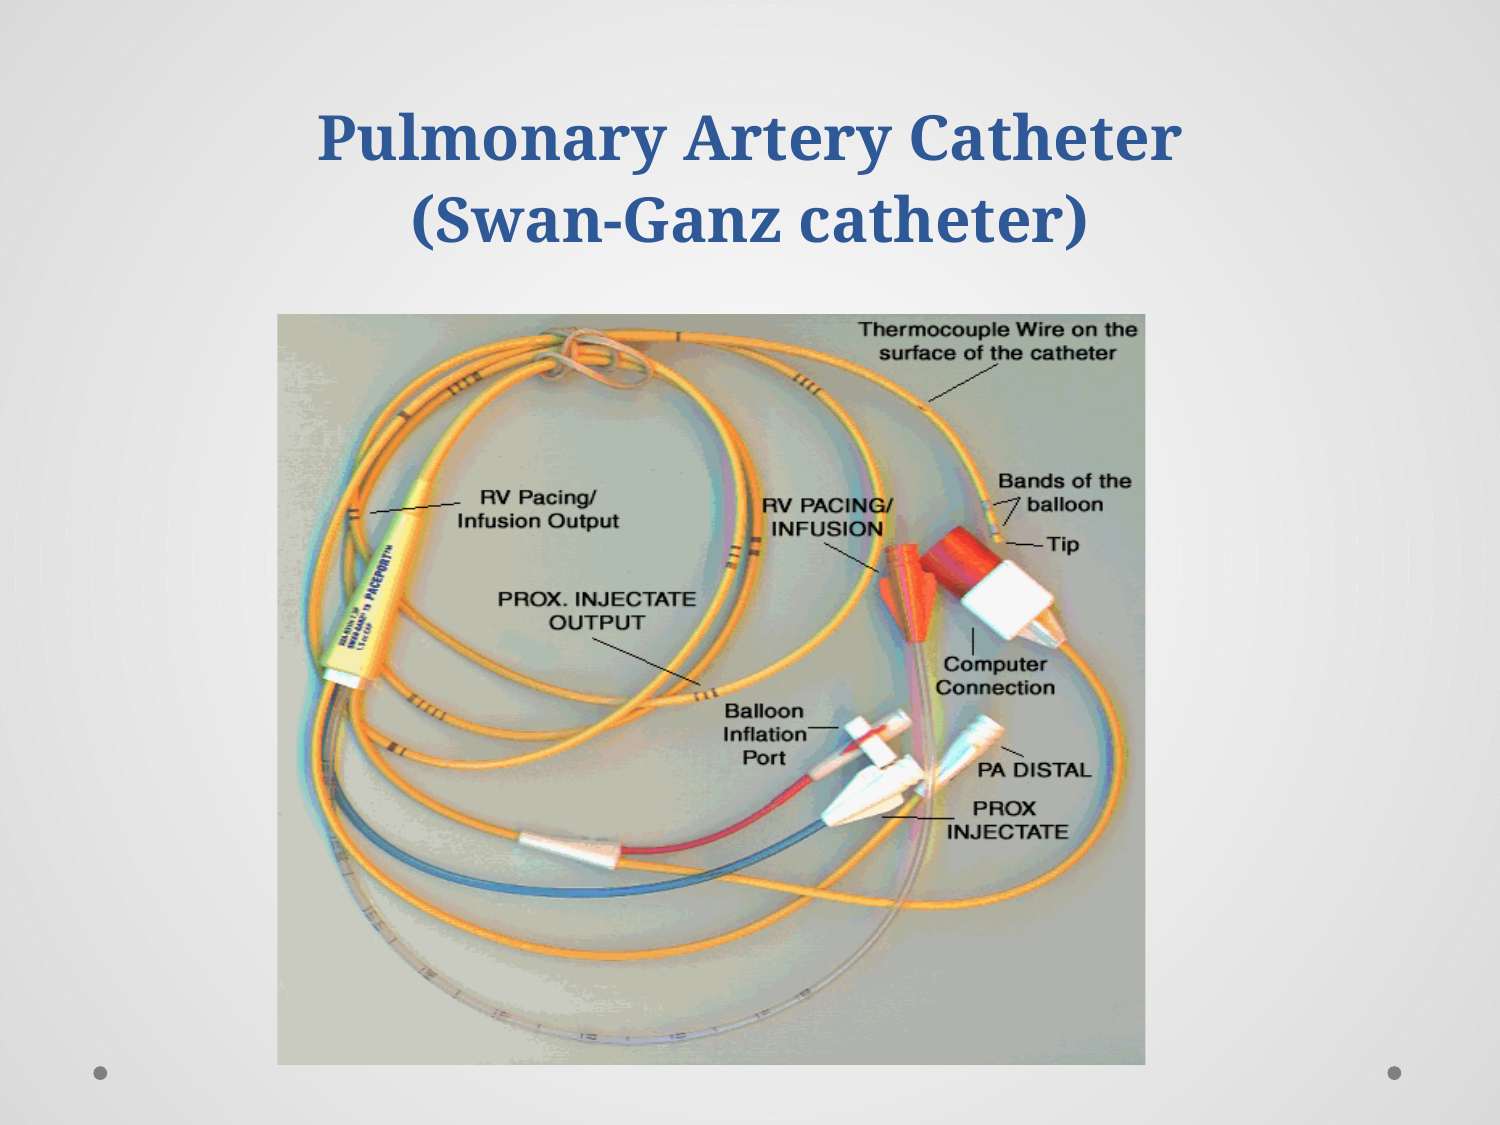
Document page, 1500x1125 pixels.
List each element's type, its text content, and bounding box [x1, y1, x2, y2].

title Pulmonary Artery Catheter (Swan-Ganz catheter) [75, 0, 1425, 263]
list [277, 314, 1146, 1065]
